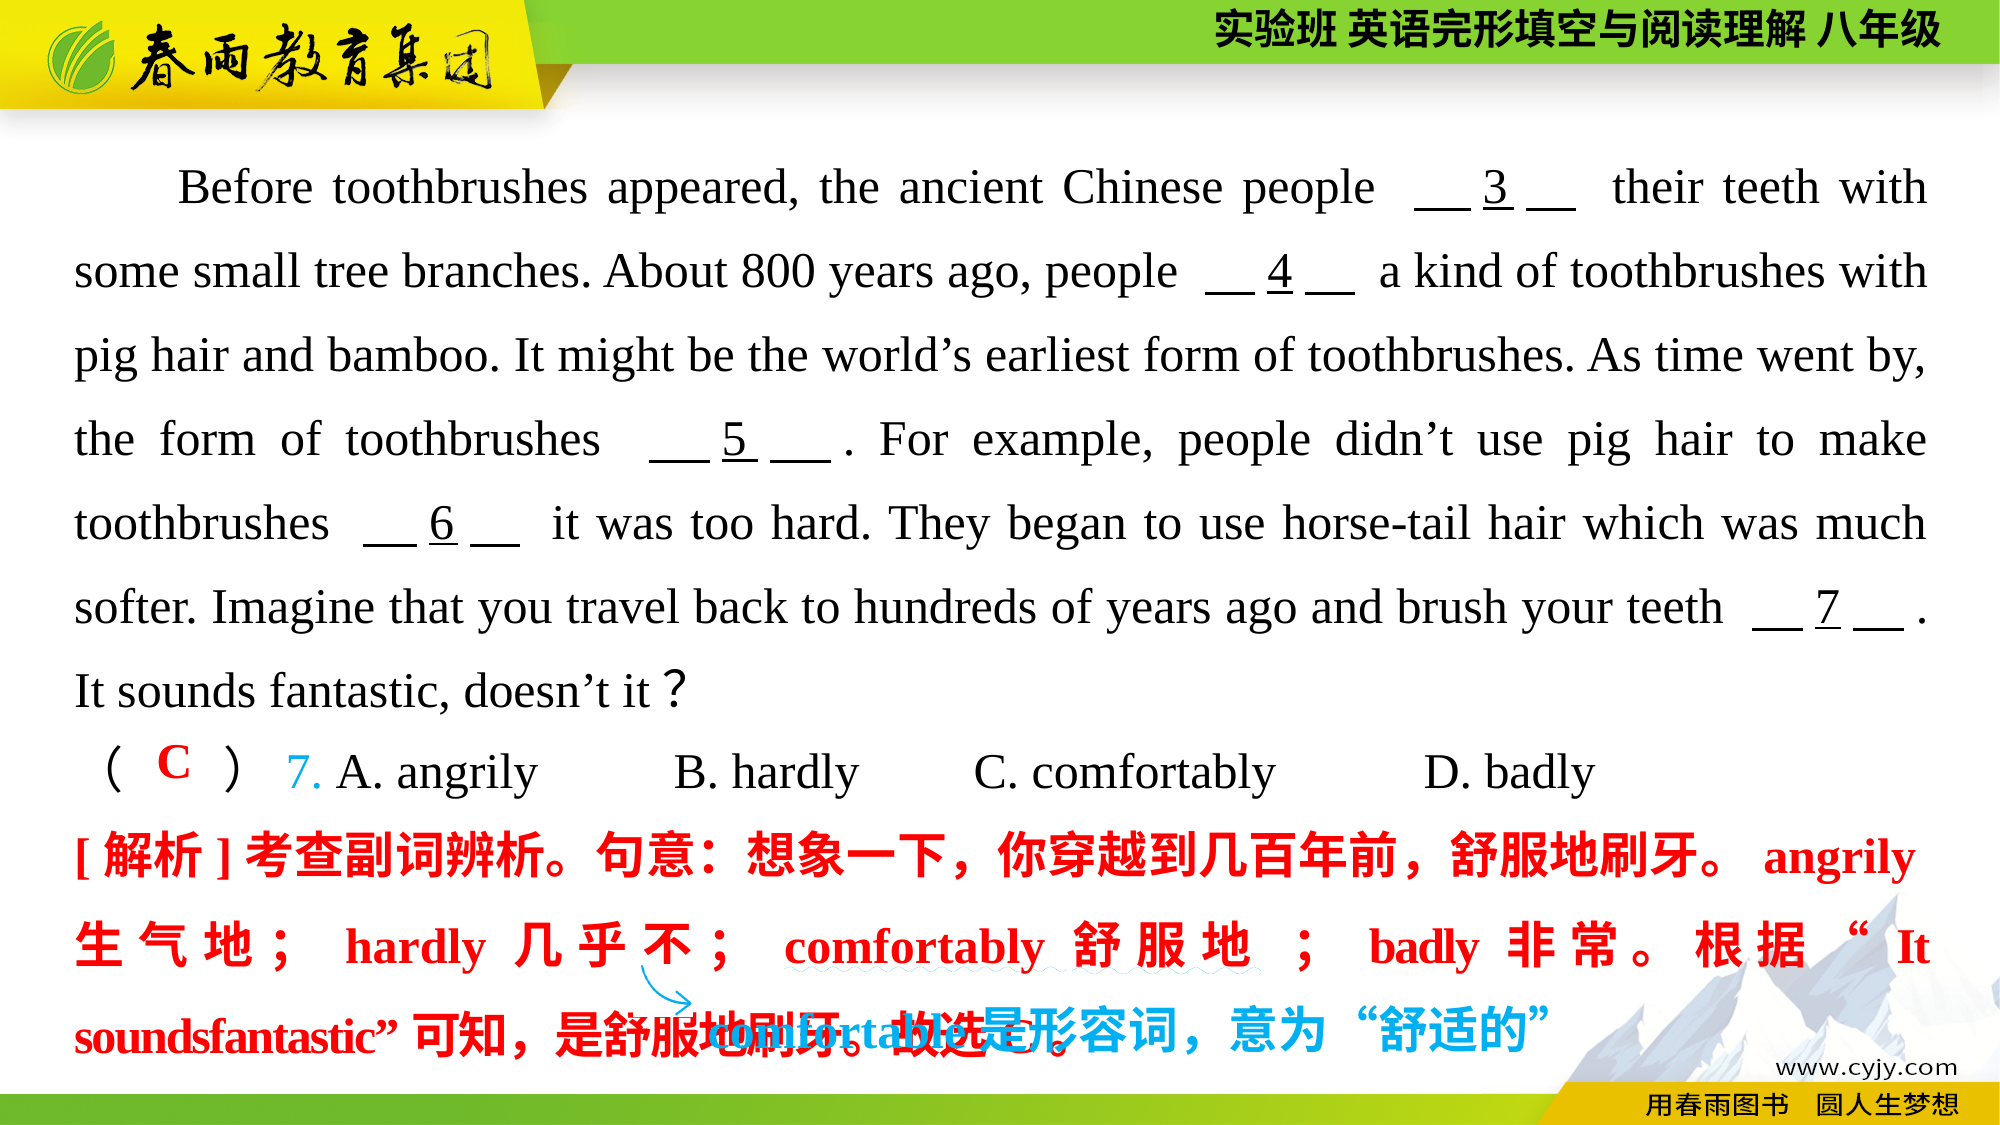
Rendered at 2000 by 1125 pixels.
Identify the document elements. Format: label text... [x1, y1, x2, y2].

text_box comfortable是形容词，意为“舒适的” [692, 961, 1598, 1066]
text_box [解析]考查副词辨析。句意：想象一下，你穿越到几百年前，舒服地刷牙。angrily生气地；hardly几乎不；comfortably舒服地 ；badly非常。根据“It soundsfantastic”可知，是舒服地刷牙。故选C。 [59, 786, 1944, 1071]
picture [0, 0, 2000, 1125]
list Before toothbrushes appeared, the ancient Chinese people 3 their teeth with some small tree branches. About 800 years ago, people 4 a kind of toothbrushes with pig hair and bamboo. It might be the world’s earliest form of toothbrushes. As time went by, the form of toothbrushes 5 . For example, people didn’t use pig hair to make toothbrushes 6 it was too hard. They began to use horse-tail hair which was much softer. Imagine that you travel back to hundreds of years ago and brush your teeth 7 . It sounds fantastic, doesn’t it？ [59, 122, 1944, 722]
text_box （ ）7. A. angrily B. hardly C. comfortably D. badly [58, 700, 1943, 806]
text_box C [141, 721, 208, 786]
